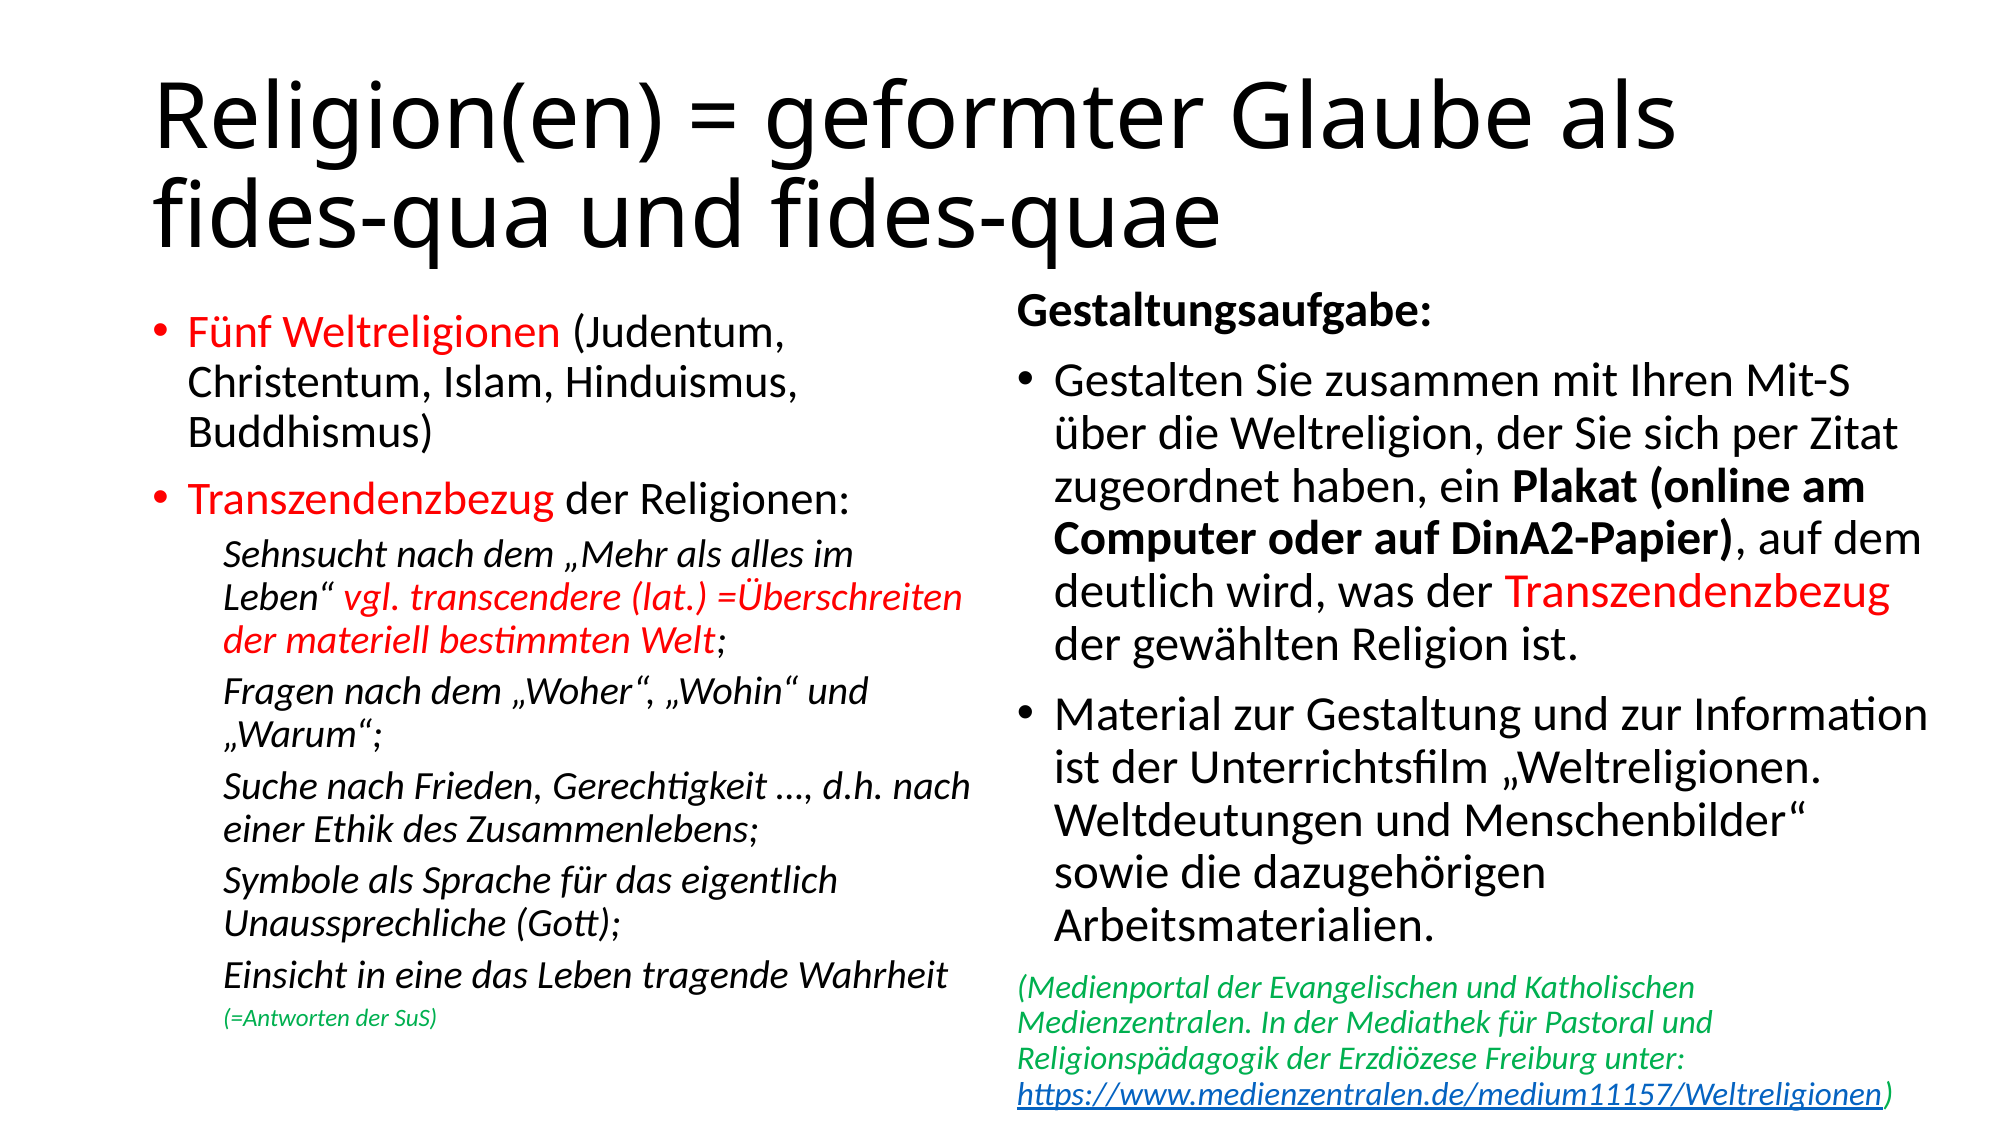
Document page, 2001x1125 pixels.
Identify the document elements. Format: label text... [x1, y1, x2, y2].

list Fünf Weltreligionen (Judentum, Christentum, Islam, Hinduismus, Buddhismus) Transzendenzbezug der Religionen: Sehnsucht nach dem „Mehr als alles im Leben“ vgl. transcendere (lat.) =Überschreiten der materiell bestimmten Welt; Fragen nach dem „Woher“, „Wohin“ und „Warum“; Suche nach Frieden, Gerechtigkeit …, d.h. nach einer Ethik des Zusammenlebens; Symbole als Sprache für das eigentlich Unaussprechliche (Gott); Einsicht in eine das Leben tragende Wahrheit (=Antworten der SuS) [137, 299, 988, 1056]
list Gestaltungsaufgabe: Gestalten Sie zusammen mit Ihren Mit-S über die Weltreligion, der Sie sich per Zitat zugeordnet haben, ein Plakat (online am Computer oder auf DinA2-Papier), auf dem deutlich wird, was der Transzendenzbezug der gewählten Religion ist. Material zur Gestaltung und zur Information ist der Unterrichtsfilm „Weltreligionen. Weltdeutungen und Menschenbilder“ sowie die dazugehörigen Arbeitsmaterialien. (Medienportal der Evangelischen und Katholischen Medienzentralen. In der Mediathek für Pastoral und Religionspädagogik der Erzdiözese Freiburg unter: https://www.medienzentralen.de/medium11157/Weltreligionen) [1001, 276, 1950, 1125]
title Religion(en) = geformter Glaube als fides-qua und fides-quae [137, 59, 1863, 278]
